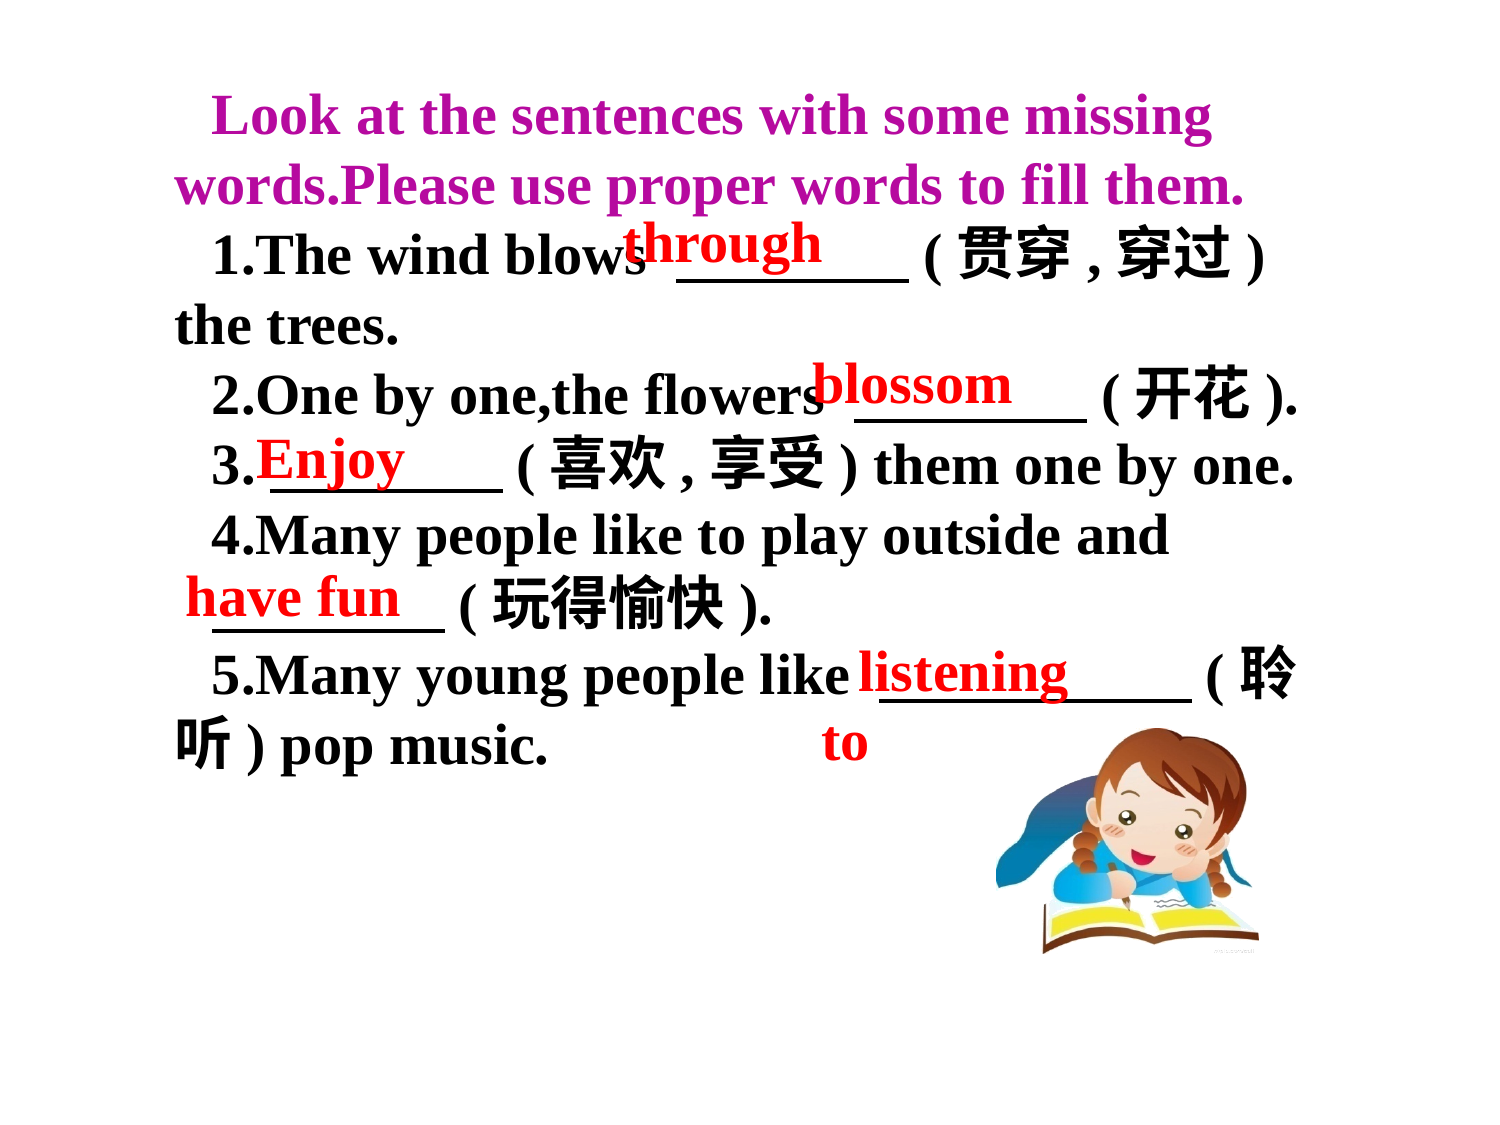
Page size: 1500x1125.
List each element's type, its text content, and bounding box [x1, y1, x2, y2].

text_box have fun [171, 550, 417, 636]
picture [995, 728, 1259, 955]
text_box through [608, 196, 838, 281]
text_box blossom [797, 338, 1029, 423]
text_box listening to [806, 625, 1111, 710]
text_box Look at the sentences with some missing words.Please use proper words to fill them. 1.The wind blows (贯穿,穿过) the trees. 2.One by one,the flowers (开花). 3. (喜欢,享受) them one by one. 4.Many people like to play outside and (玩得愉快). 5.Many young people like (聆听) pop music. [159, 69, 1352, 854]
text_box Enjoy [242, 412, 421, 498]
